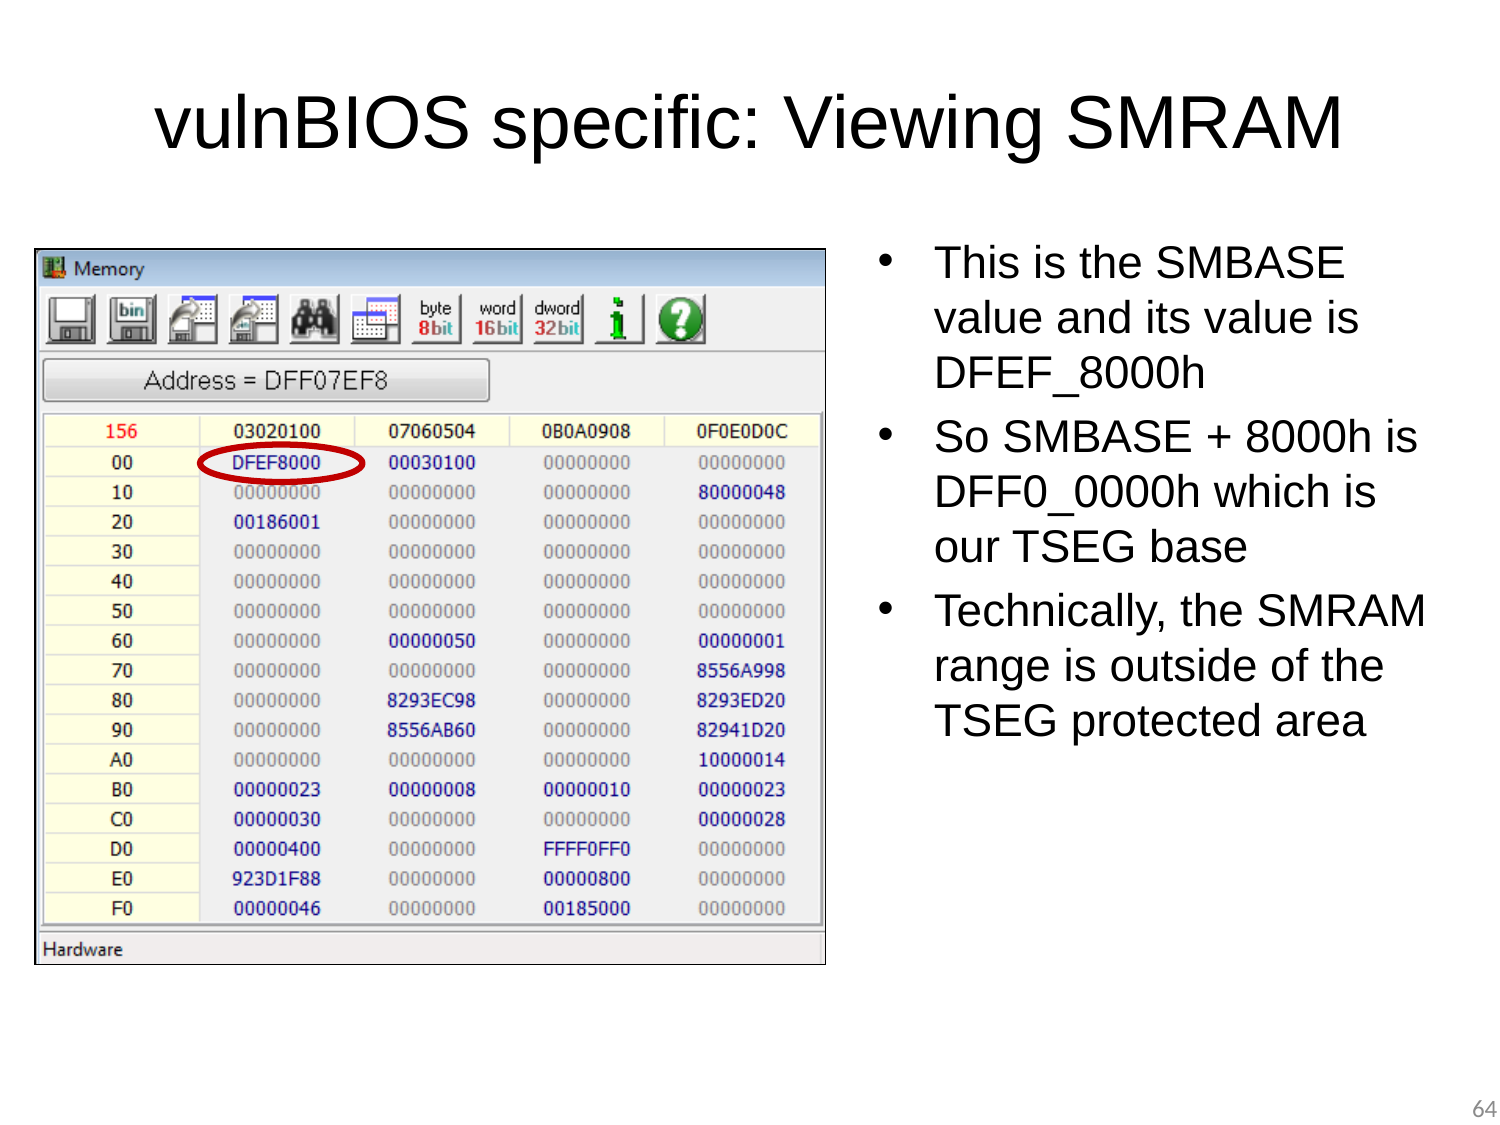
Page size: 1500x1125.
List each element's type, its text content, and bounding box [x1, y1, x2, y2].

slide_number 64 [1162, 1077, 1500, 1125]
title vulnBIOS specific: Viewing SMRAM [75, 24, 1425, 213]
picture [35, 249, 826, 965]
list This is the SMBASE value and its value is DFEF_8000h So SMBASE + 8000h is DFF0_0000h which is our TSEG base Technically, the SMRAM range is outside of the TSEG protected area [862, 224, 1450, 1063]
